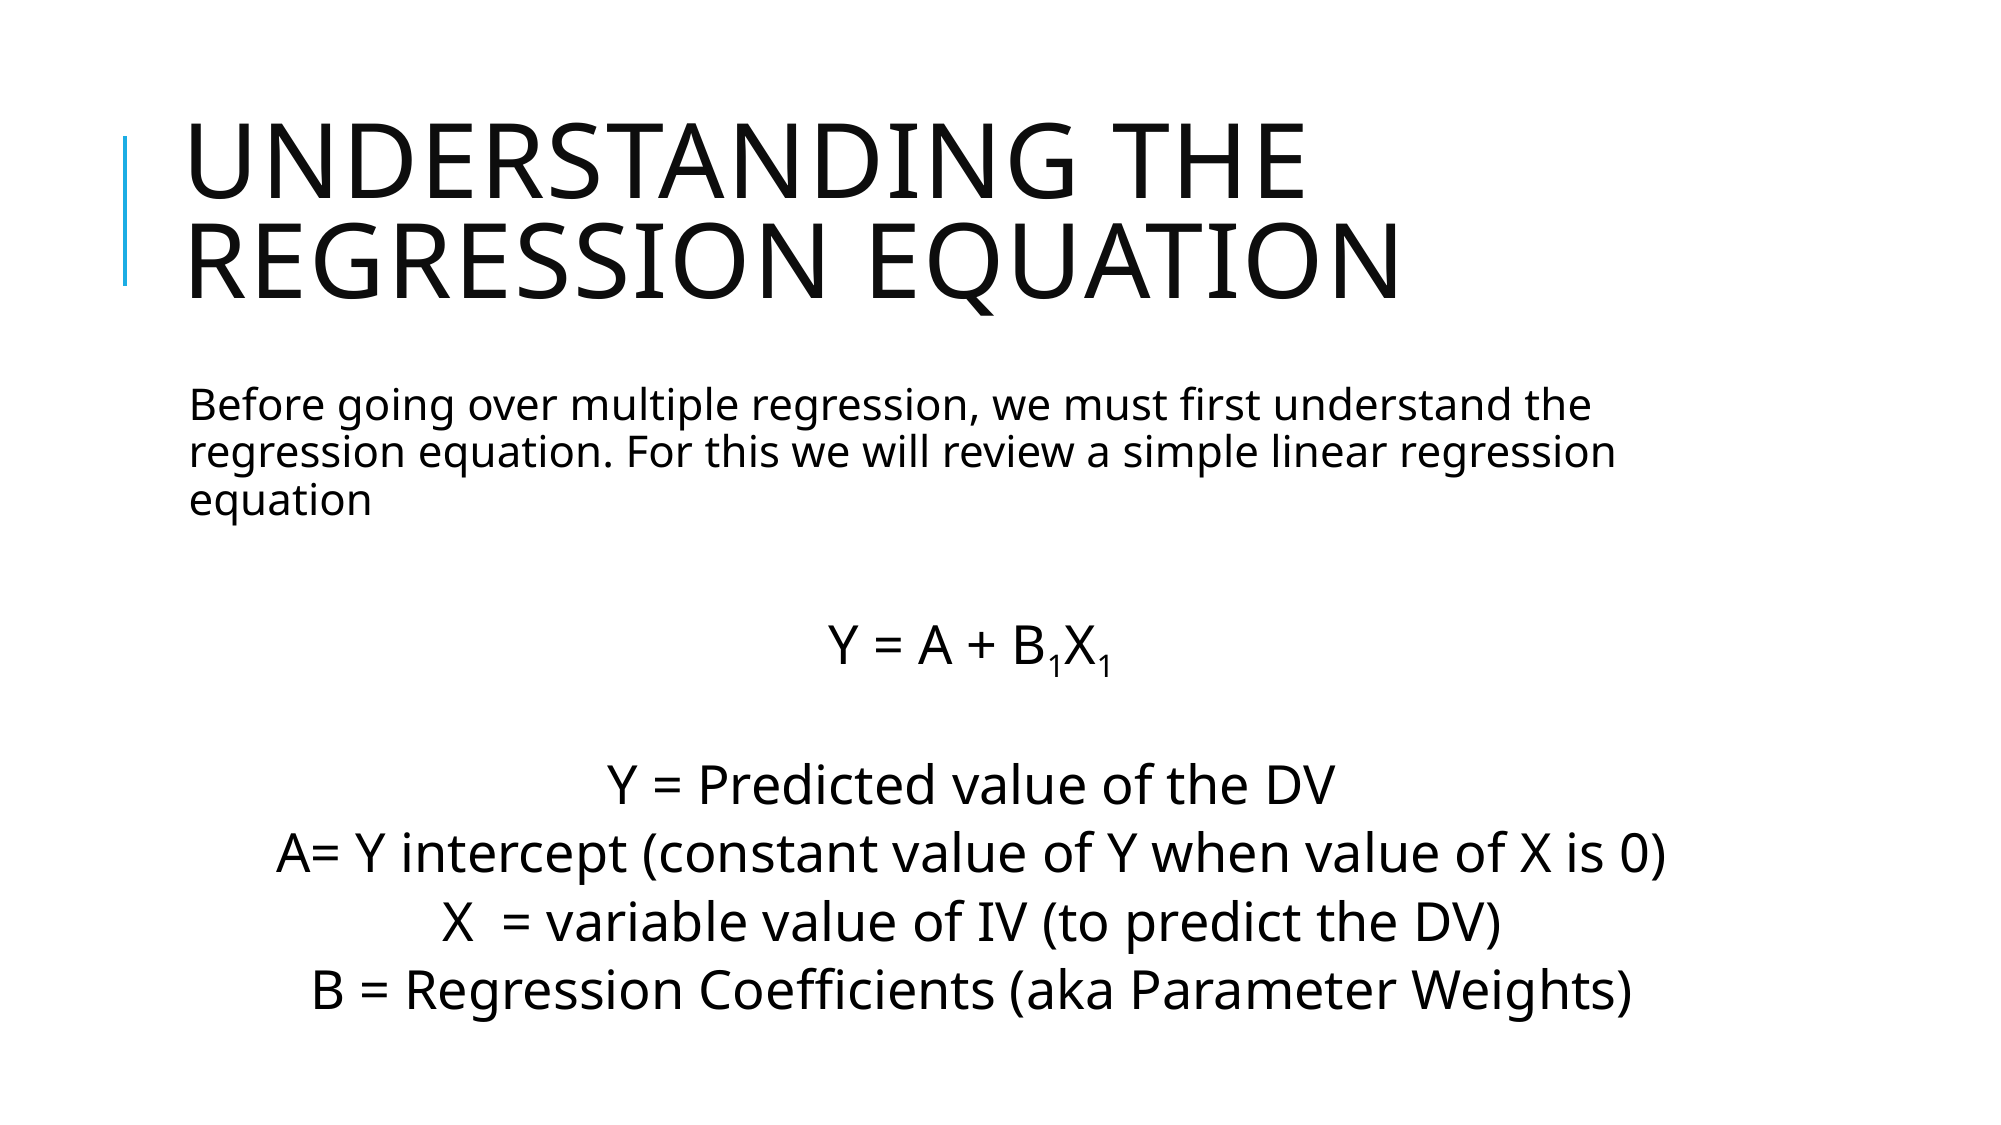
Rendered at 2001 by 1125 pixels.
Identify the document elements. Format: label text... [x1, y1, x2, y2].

title Understanding the regression equation [168, 96, 1763, 342]
list Before going over multiple regression, we must first understand the regression equation. For this we will review a simple linear regression equation Y = A + B1X1 Y = Predicted value of the DV A= Y intercept (constant value of Y when value of X is 0) X = variable value of IV (to predict the DV) B = Regression Coefficients (aka Parameter Weights) [168, 375, 1763, 1035]
